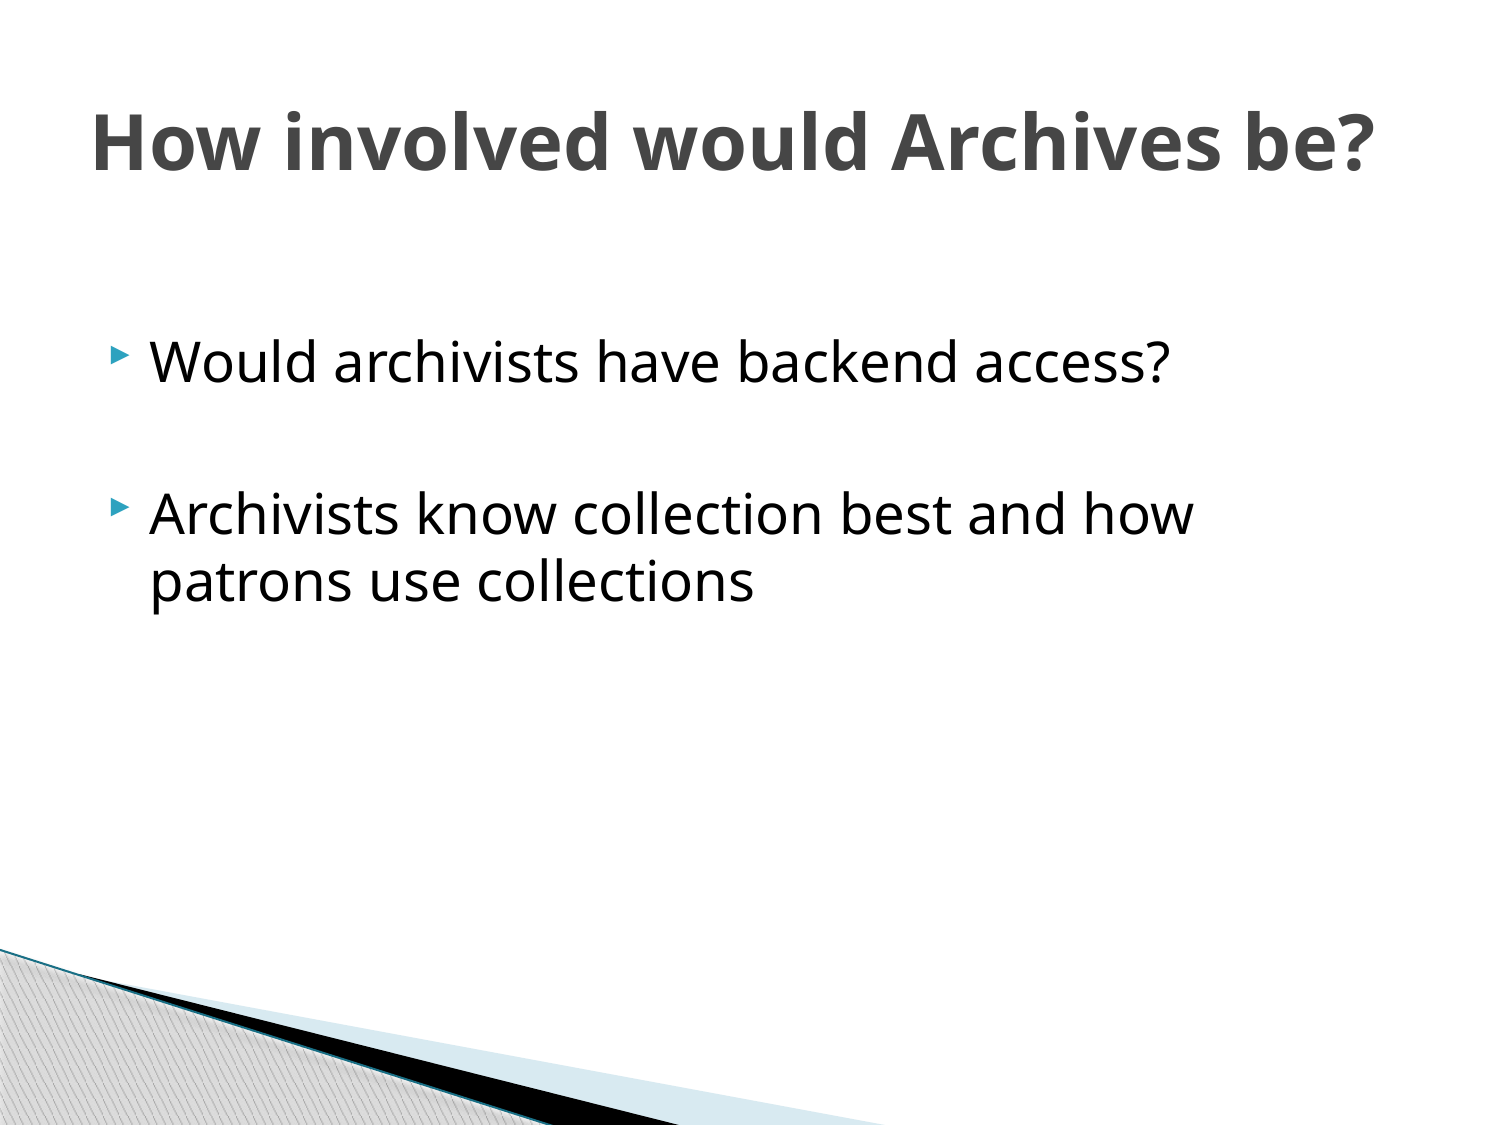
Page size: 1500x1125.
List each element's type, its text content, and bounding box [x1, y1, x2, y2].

list Would archivists have backend access? Archivists know collection best and how patrons use collections [75, 243, 1425, 986]
title How involved would Archives be? [75, 45, 1425, 233]
